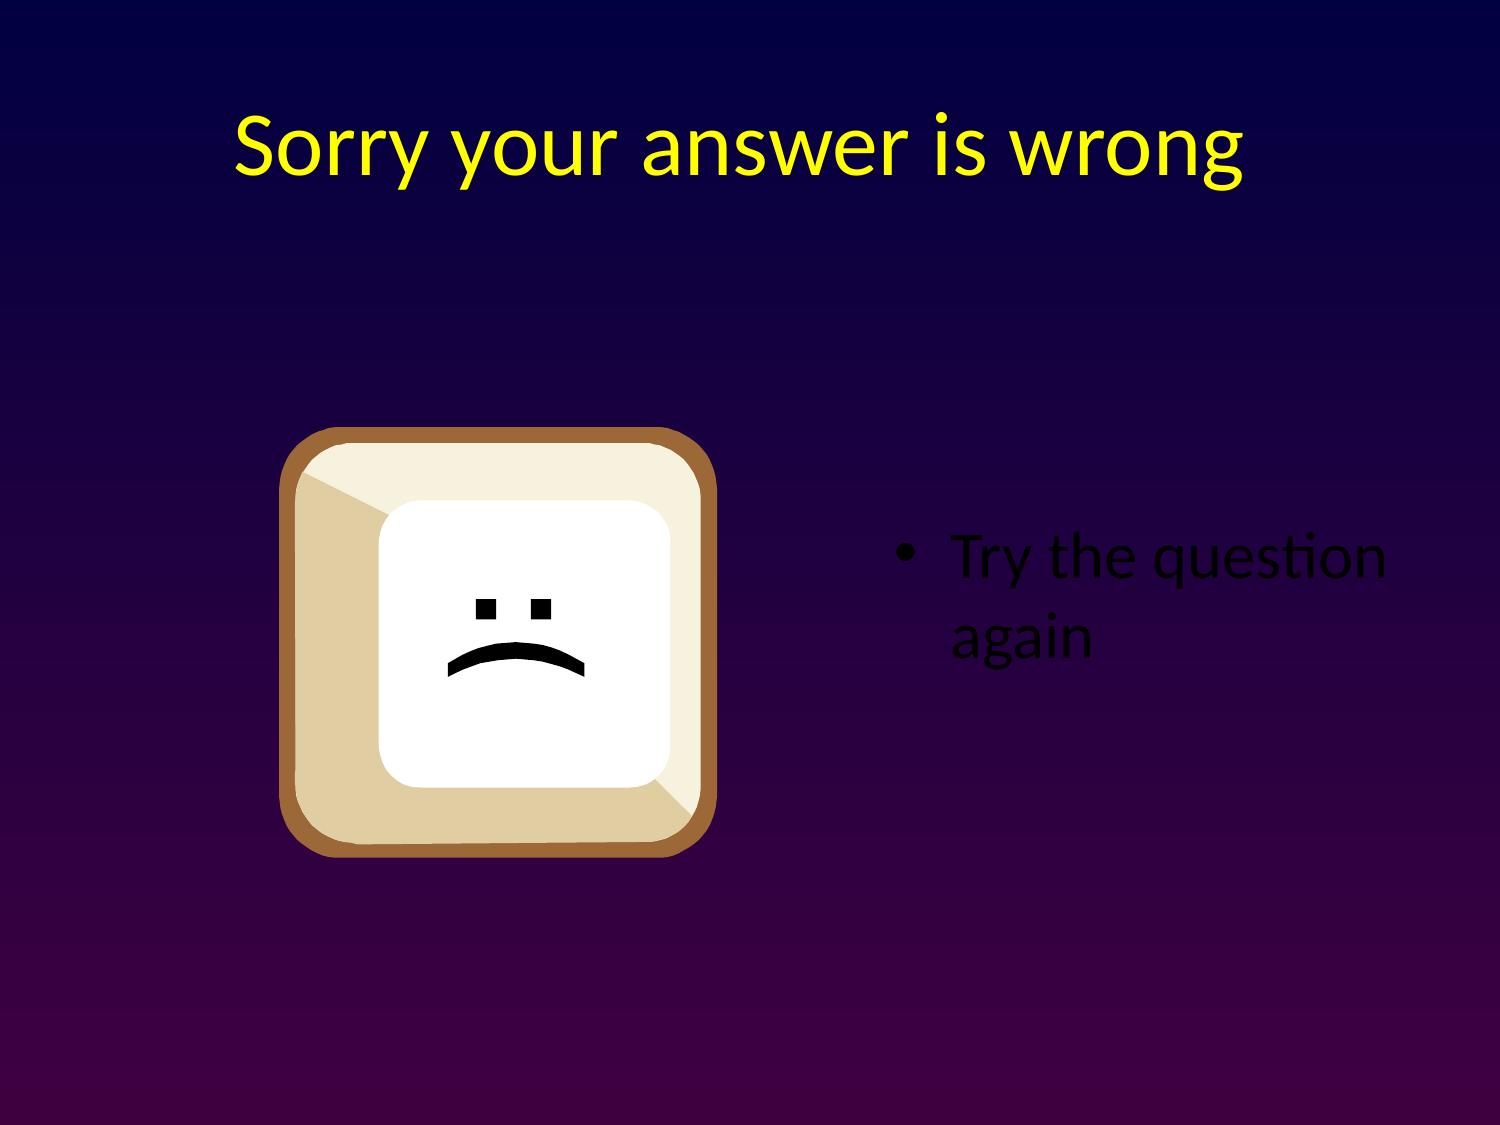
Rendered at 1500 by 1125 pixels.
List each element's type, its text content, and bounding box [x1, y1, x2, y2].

list Try the question again [878, 503, 1425, 1005]
picture [280, 421, 715, 864]
title Sorry your answer is wrong [75, 45, 1425, 233]
